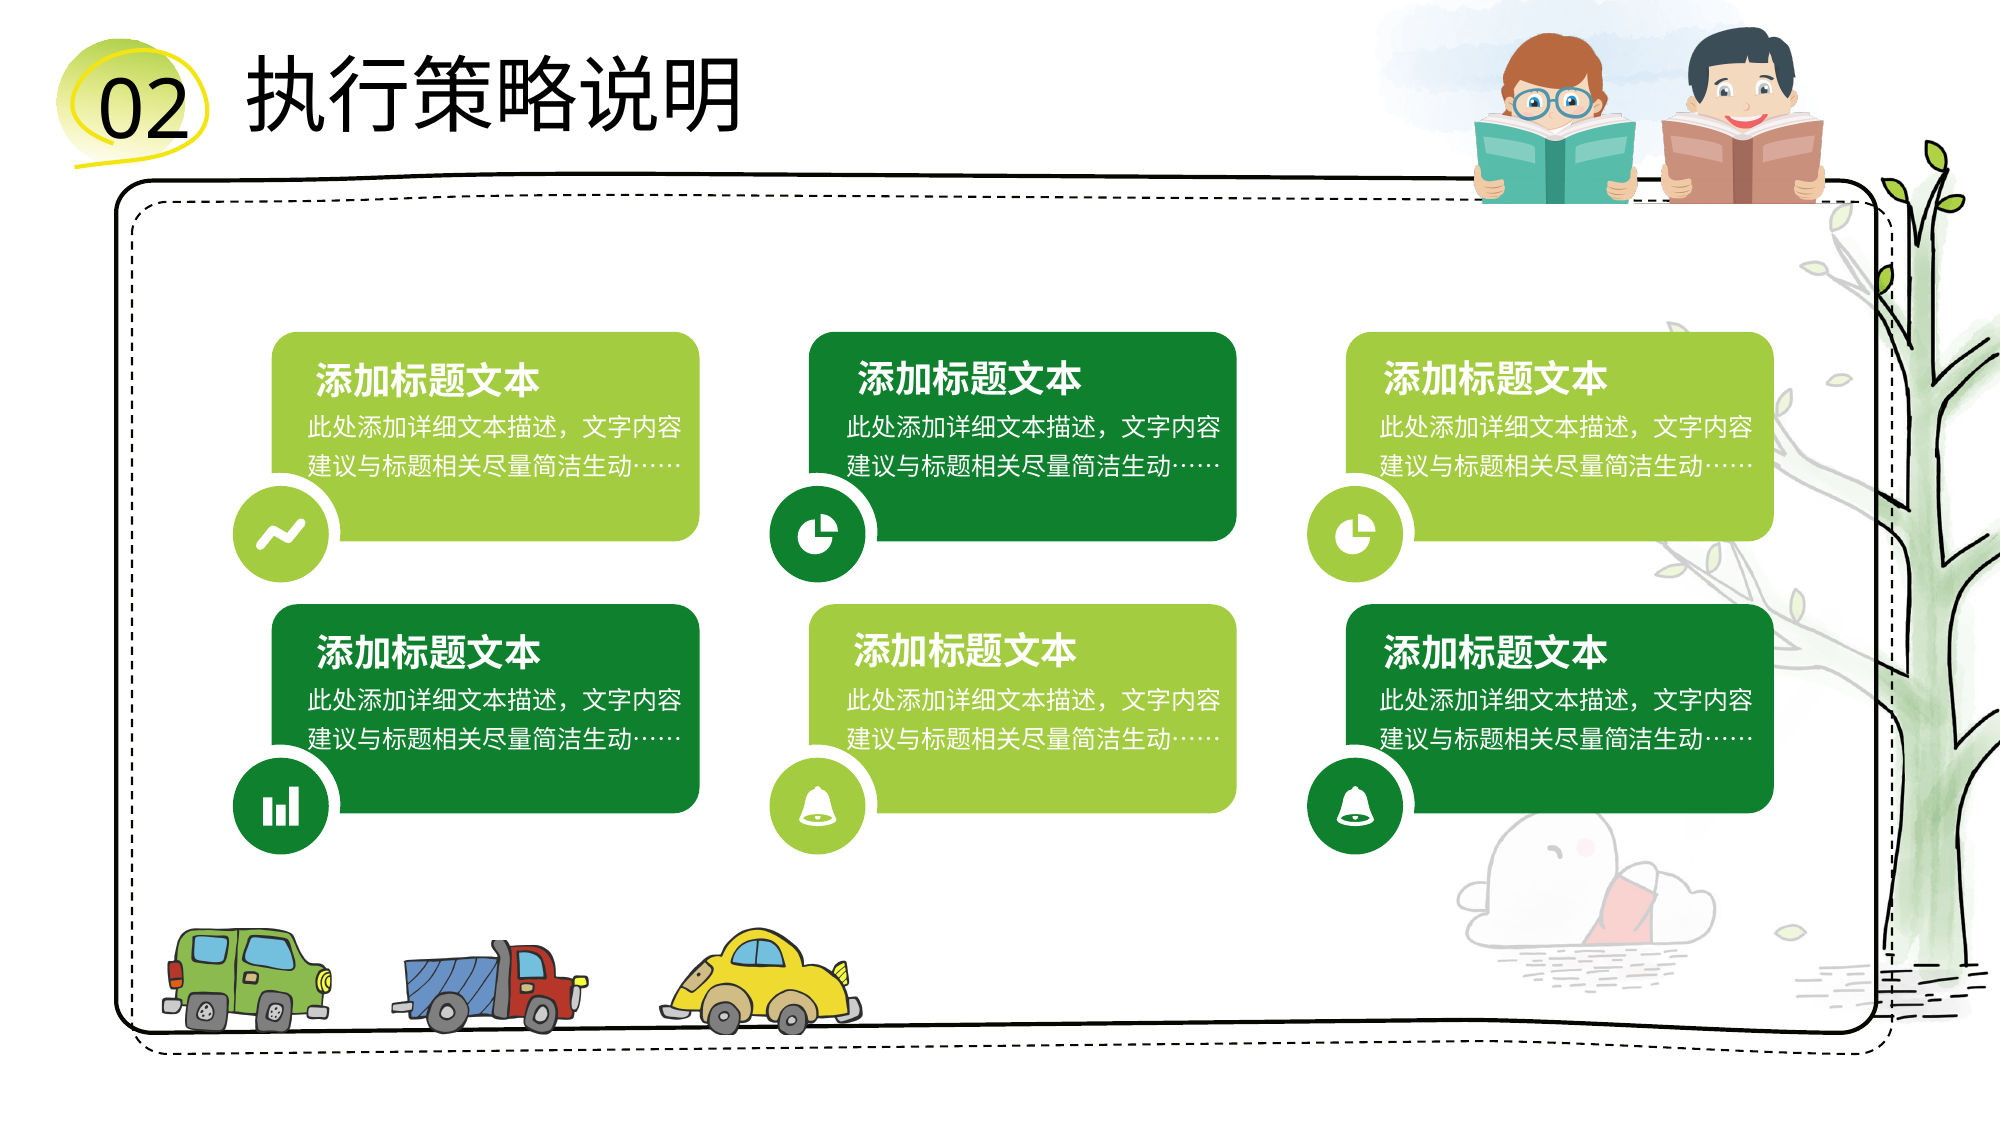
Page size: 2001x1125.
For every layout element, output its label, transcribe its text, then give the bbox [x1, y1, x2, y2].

picture [384, 940, 591, 1053]
text_box 02 [82, 47, 207, 163]
text_box [276, 804, 286, 826]
text_box [811, 331, 1235, 347]
text_box 执行策略说明 [229, 34, 812, 150]
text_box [242, 621, 698, 762]
text_box [811, 604, 1235, 619]
text_box [289, 786, 299, 826]
text_box [273, 604, 700, 814]
text_box [1335, 519, 1371, 555]
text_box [779, 619, 1237, 762]
text_box [1307, 762, 1404, 855]
text_box [1336, 786, 1374, 827]
text_box [769, 762, 866, 855]
text_box [820, 514, 838, 532]
picture [161, 928, 346, 1040]
text_box [263, 797, 273, 826]
text_box [232, 490, 329, 583]
text_box [797, 519, 833, 555]
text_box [1309, 621, 1769, 762]
text_box [255, 518, 306, 550]
text_box [273, 331, 700, 542]
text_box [1309, 347, 1769, 490]
text_box [1347, 604, 1774, 814]
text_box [241, 349, 698, 490]
text_box [1307, 490, 1404, 583]
text_box [1358, 514, 1376, 532]
text_box [232, 762, 329, 855]
text_box [859, 490, 1237, 542]
text_box [1348, 331, 1774, 542]
text_box [799, 786, 837, 827]
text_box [784, 347, 1237, 490]
text_box [859, 762, 1237, 814]
text_box [769, 490, 866, 583]
picture [1367, 0, 2000, 1125]
picture [659, 922, 869, 1035]
